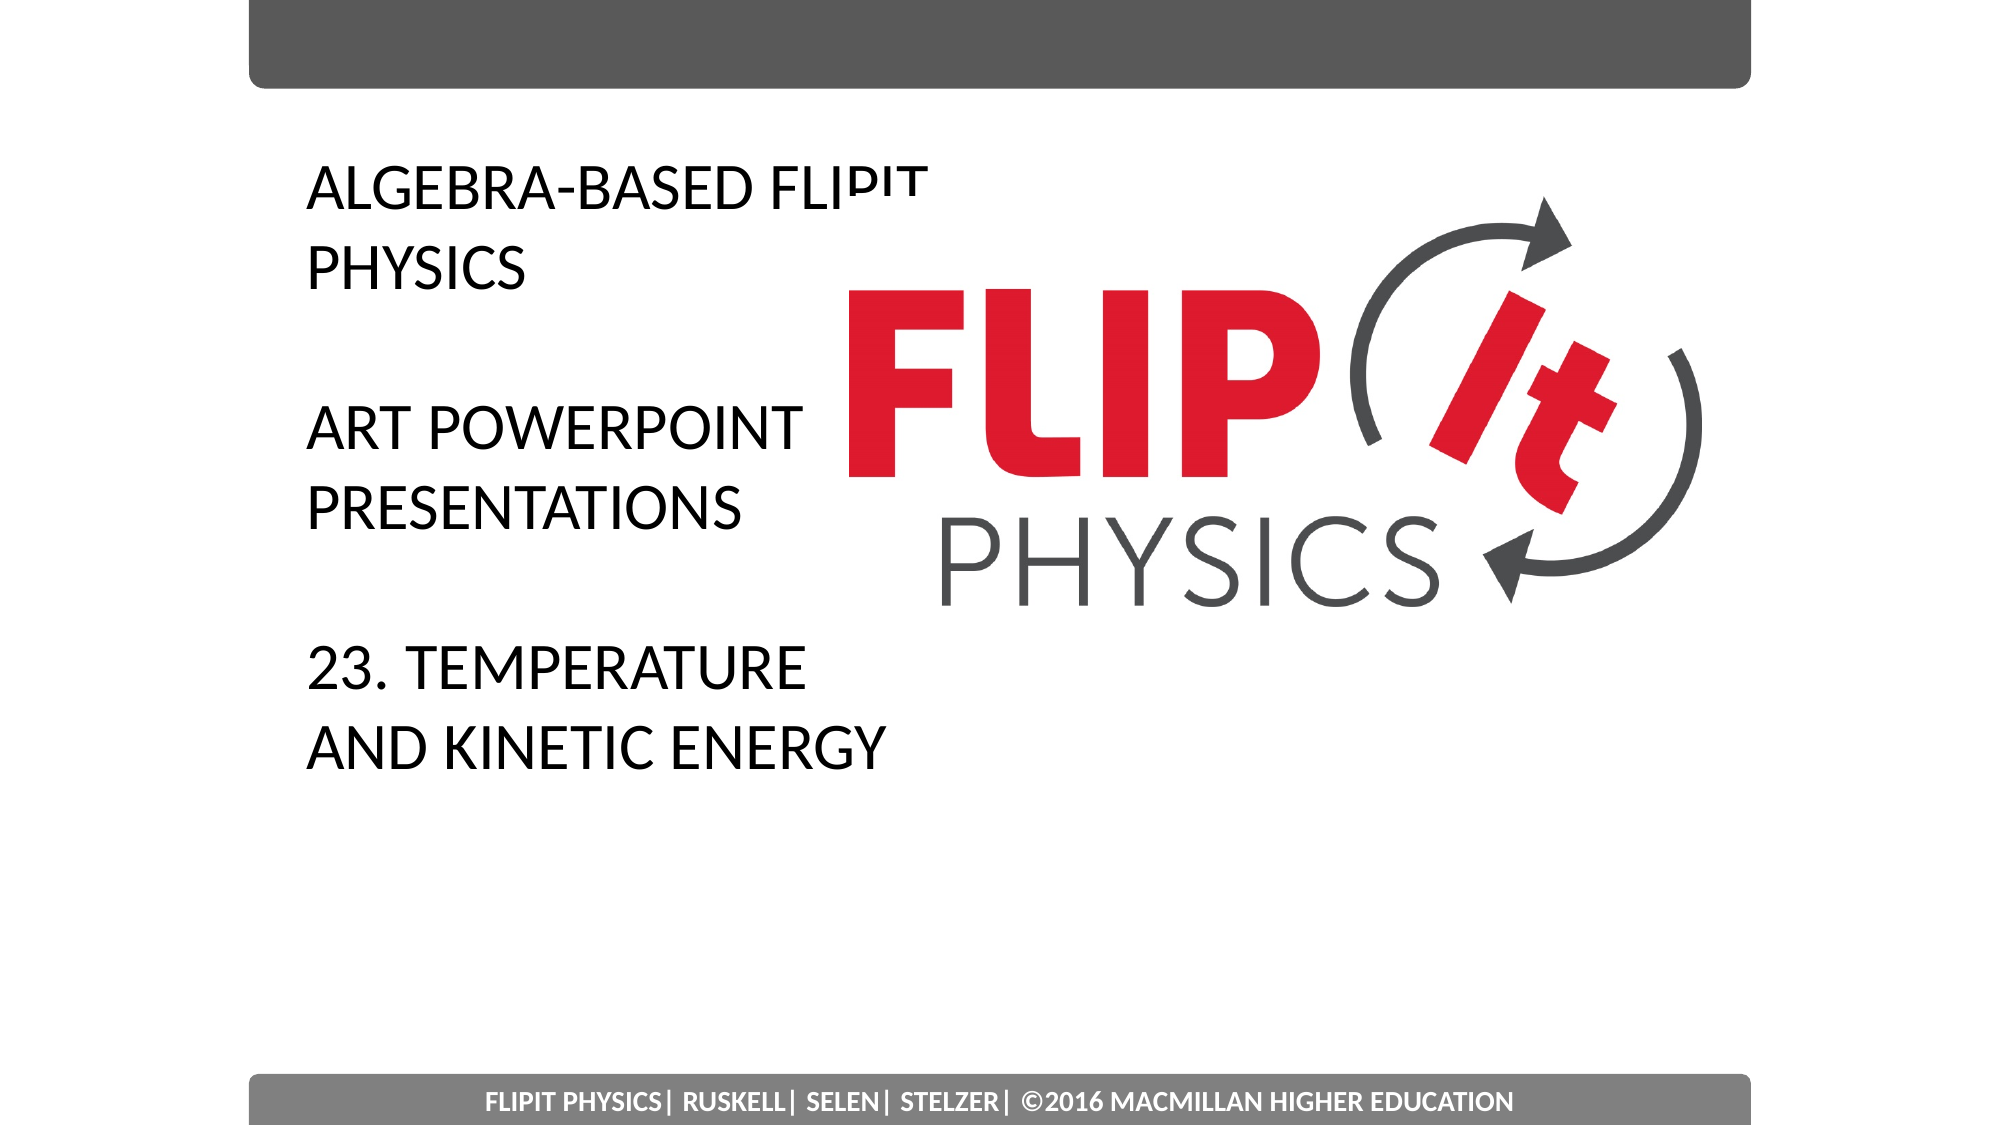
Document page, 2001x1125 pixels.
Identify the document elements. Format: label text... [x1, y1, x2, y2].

picture [849, 196, 1702, 607]
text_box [249, 1074, 1750, 1125]
text_box [248, 0, 1752, 89]
text_box ALGEBRA-BASED FLIPIT PHYSICS ART POWERPOINT PRESENTATIONS 23. TEMPERATURE AND KINETIC ENERGY [291, 135, 945, 790]
